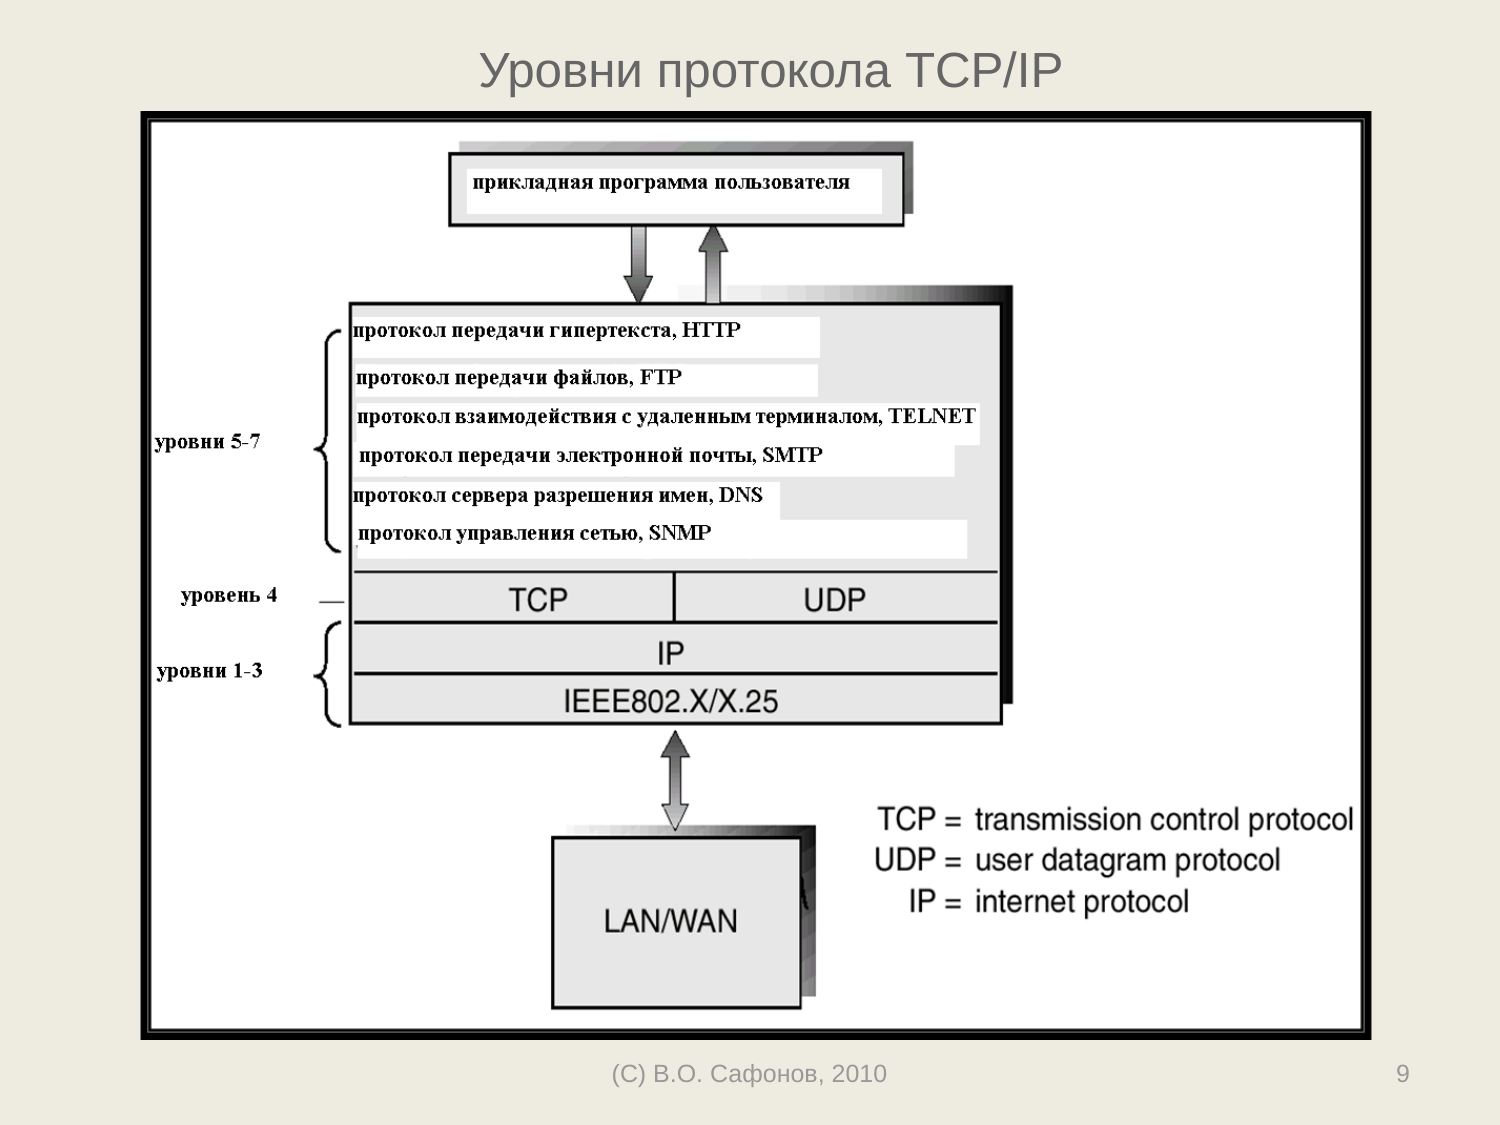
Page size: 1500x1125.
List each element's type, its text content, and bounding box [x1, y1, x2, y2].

footer (C) В.О. Сафонов, 2010 [512, 1042, 988, 1103]
slide_number 9 [1074, 1042, 1425, 1103]
title Уровни протокола TCP/IP [112, 30, 1430, 106]
picture [140, 111, 1372, 1040]
